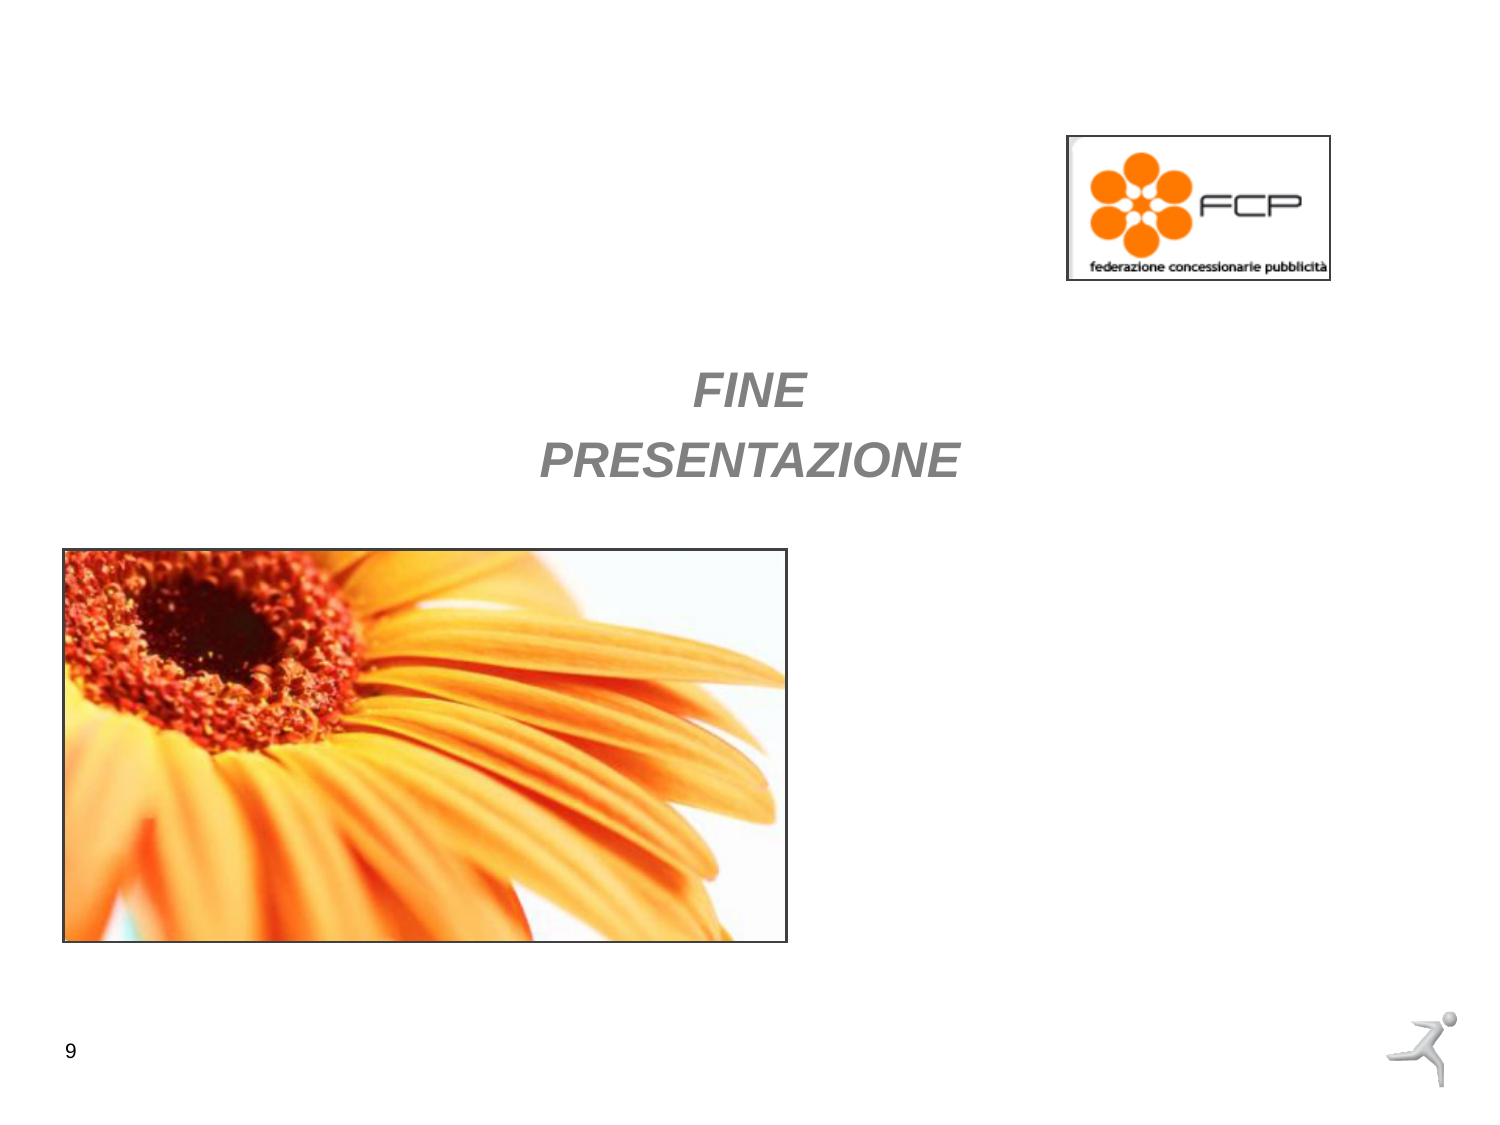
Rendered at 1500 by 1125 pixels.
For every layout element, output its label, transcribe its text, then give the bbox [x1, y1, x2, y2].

picture [64, 550, 786, 941]
list FINE PRESENTAZIONE [112, 350, 1388, 539]
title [1068, 136, 1330, 280]
picture [1366, 990, 1476, 1109]
